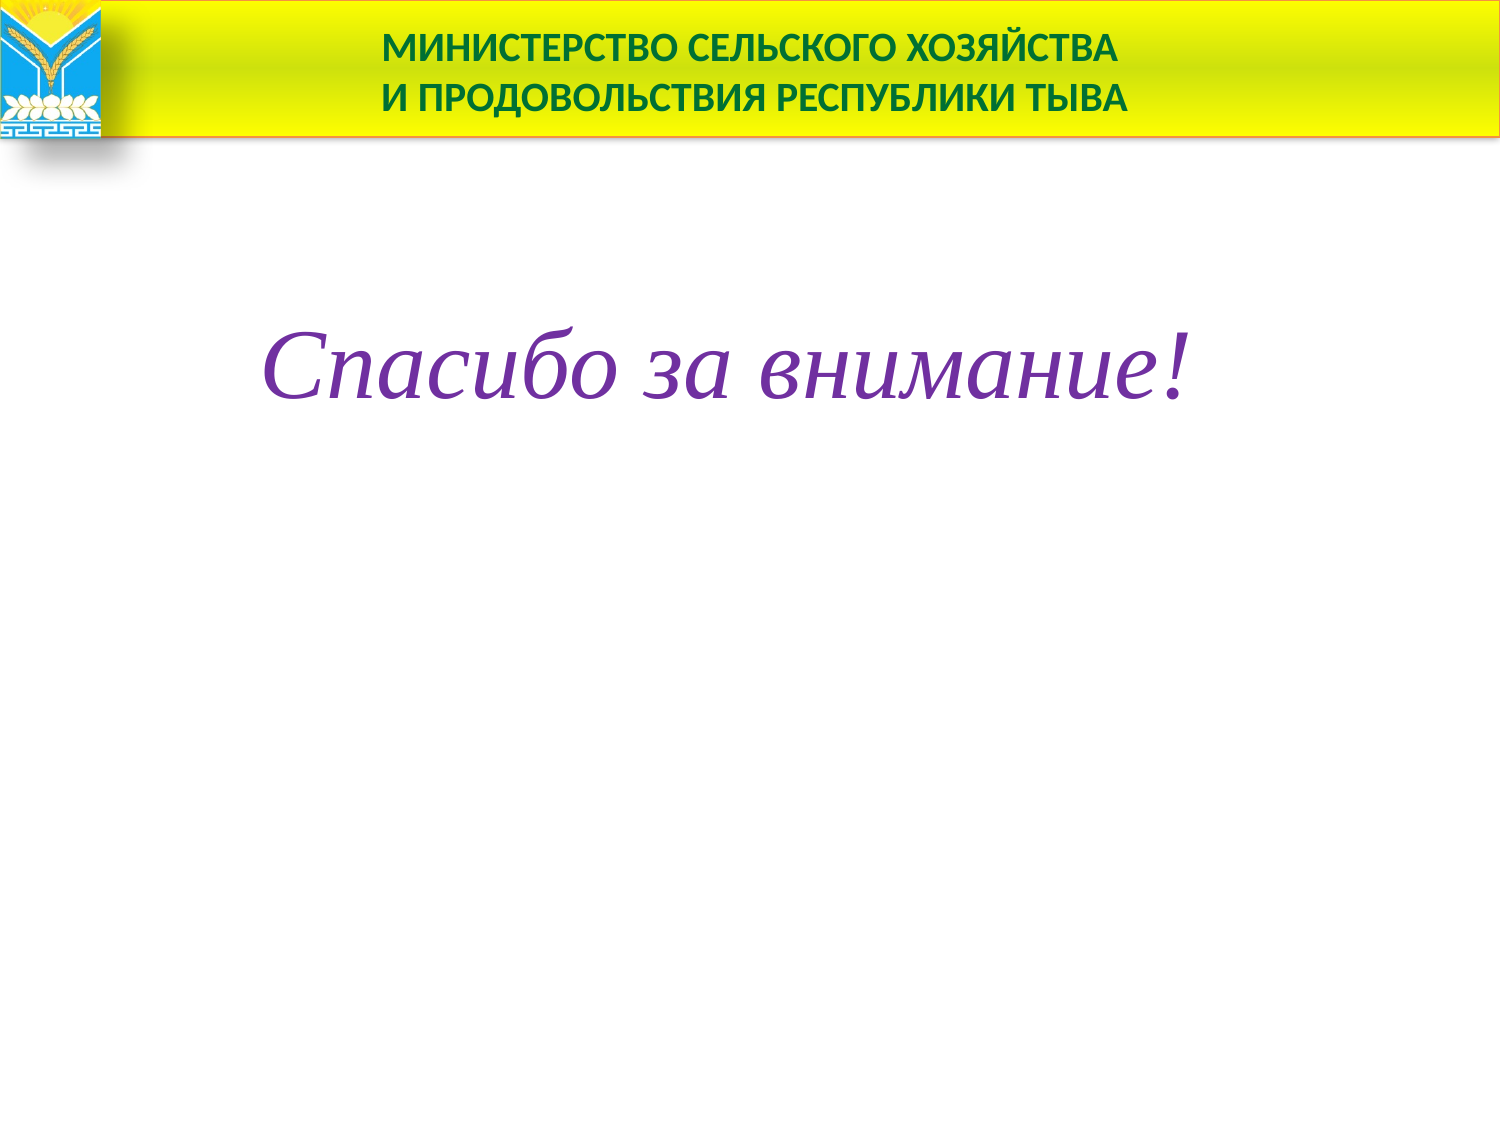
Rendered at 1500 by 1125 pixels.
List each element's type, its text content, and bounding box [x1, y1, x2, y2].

text_box Спасибо за внимание! [171, 290, 1282, 426]
picture [0, 0, 101, 139]
text_box МИНИСТЕРСТВО СЕЛЬСКОГО ХОЗЯЙСТВА И ПРОДОВОЛЬСТВИЯ РЕСПУБЛИКИ ТЫВА [103, 0, 1500, 150]
